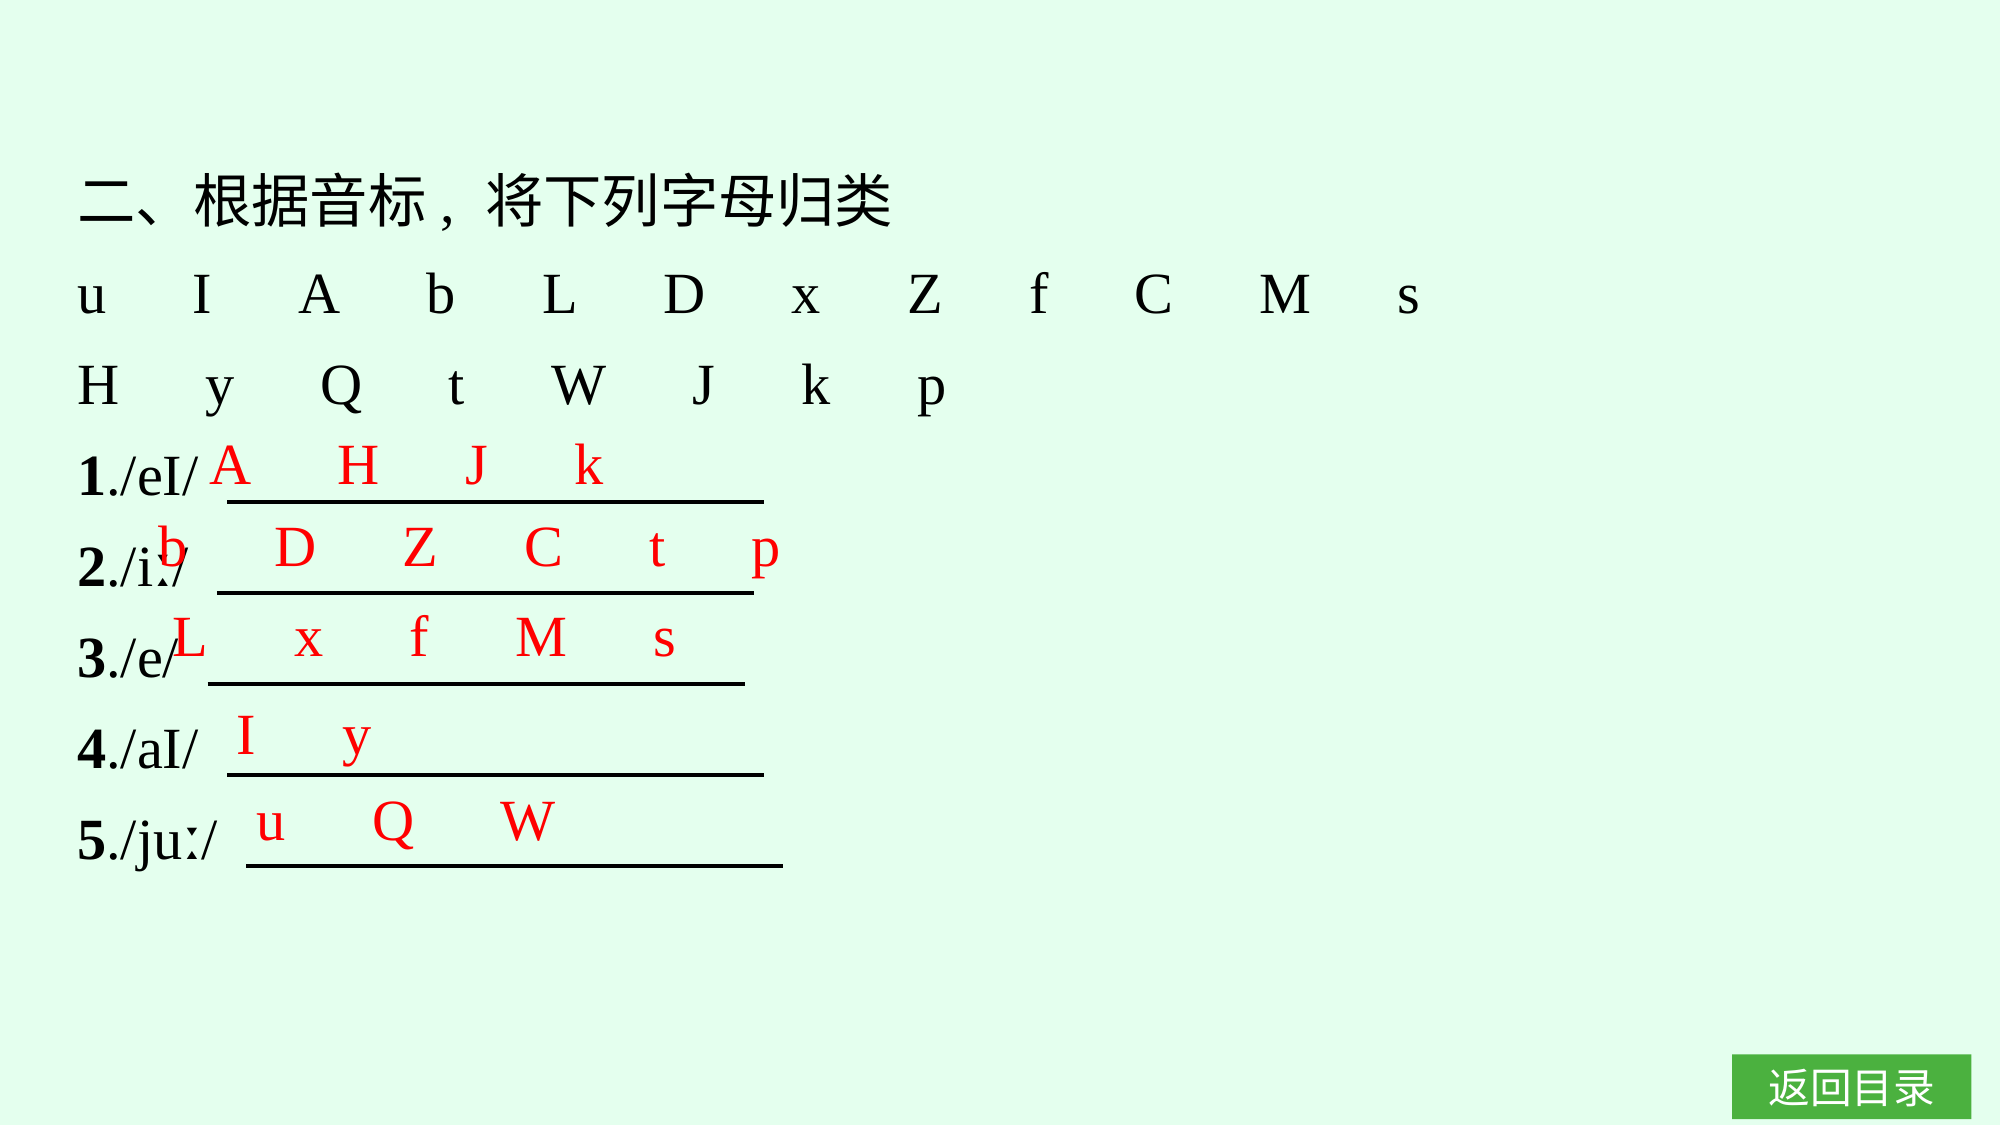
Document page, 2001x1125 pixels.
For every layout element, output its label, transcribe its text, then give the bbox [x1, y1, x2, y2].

text_box A H J k [194, 418, 619, 501]
text_box u Q W [242, 774, 571, 860]
text_box L x f M s [157, 590, 691, 676]
text_box I y [221, 688, 386, 774]
text_box 二、根据音标, 将下列字母归类 u I A b L D x Z f C M s H y Q t W J k p 1./eI/ 2./iː/ 3./e/ 4./aI/ 5./juː/ [62, 135, 1938, 879]
text_box b D Z C t p [144, 501, 796, 586]
